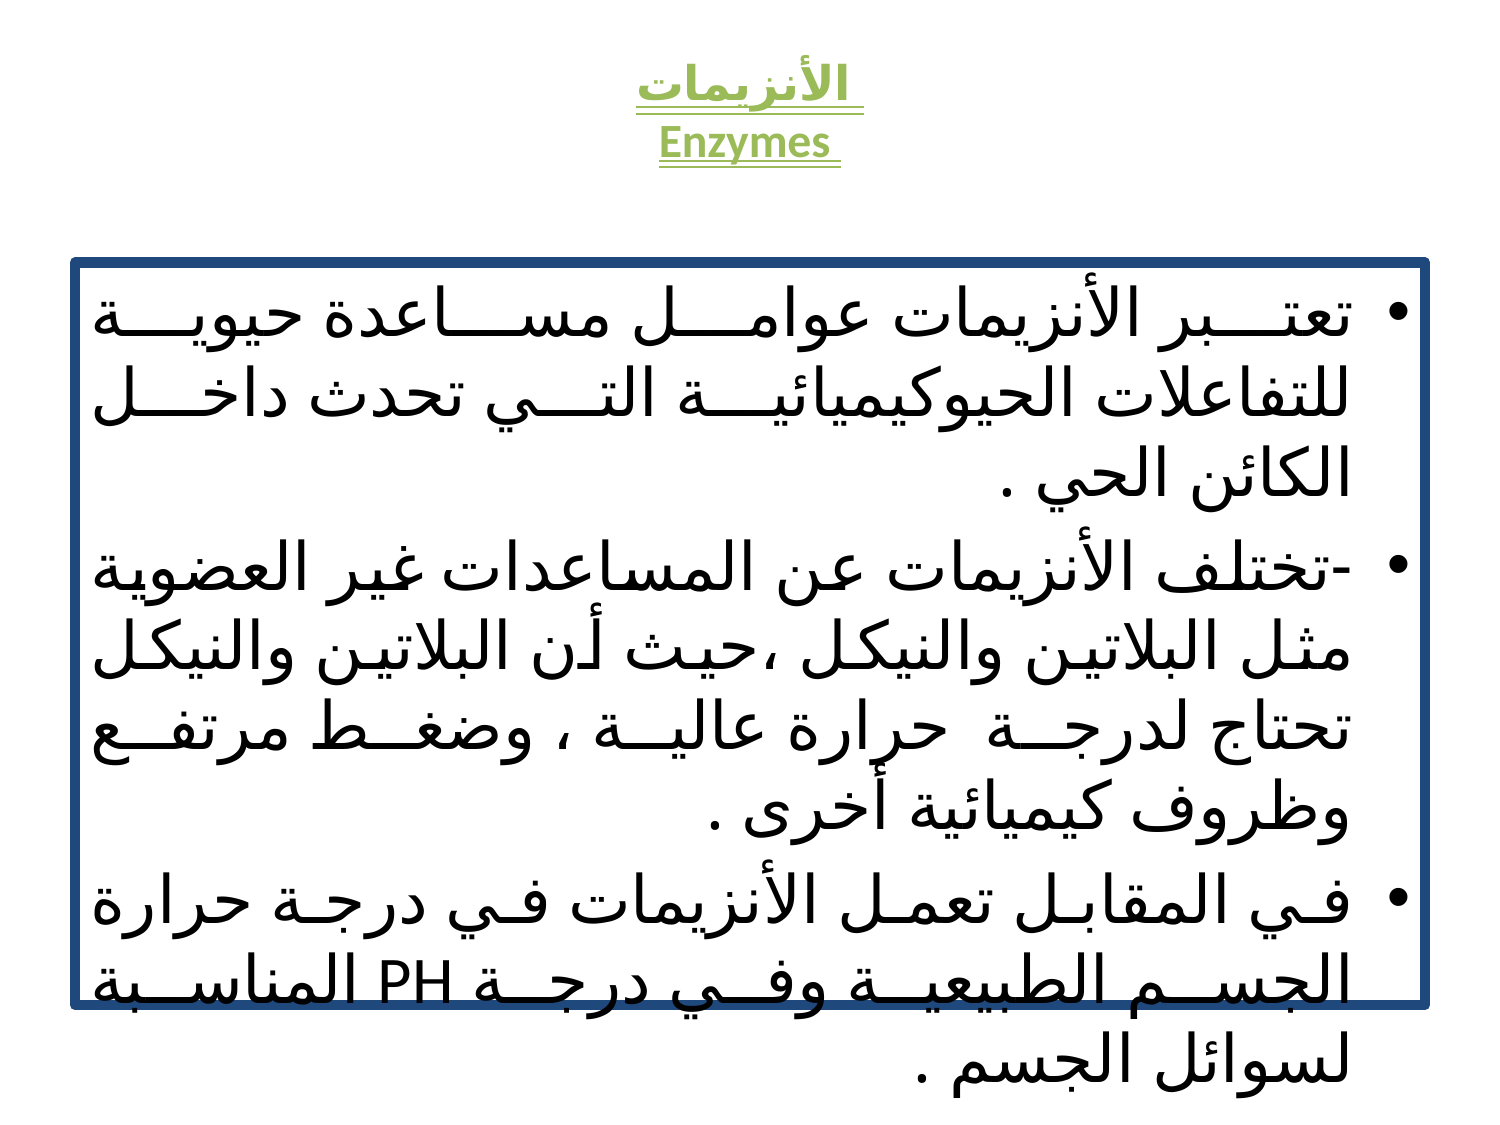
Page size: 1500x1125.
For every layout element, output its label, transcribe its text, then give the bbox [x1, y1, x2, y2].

title الأنزيمات Enzymes [75, 45, 1425, 233]
list تعتبر الأنزيمات عوامل مساعدة حيوية للتفاعلات الحيوكيميائية التي تحدث داخل الكائن الحي . -تختلف الأنزيمات عن المساعدات غير العضوية مثل البلاتين والنيكل ،حيث أن البلاتين والنيكل تحتاج لدرجة حرارة عالية ، وضغط مرتفع وظروف كيميائية أخرى . في المقابل تعمل الأنزيمات في درجة حرارة الجسم الطبيعية وفي درجة PH المناسبة لسوائل الجسم . [75, 262, 1425, 1005]
